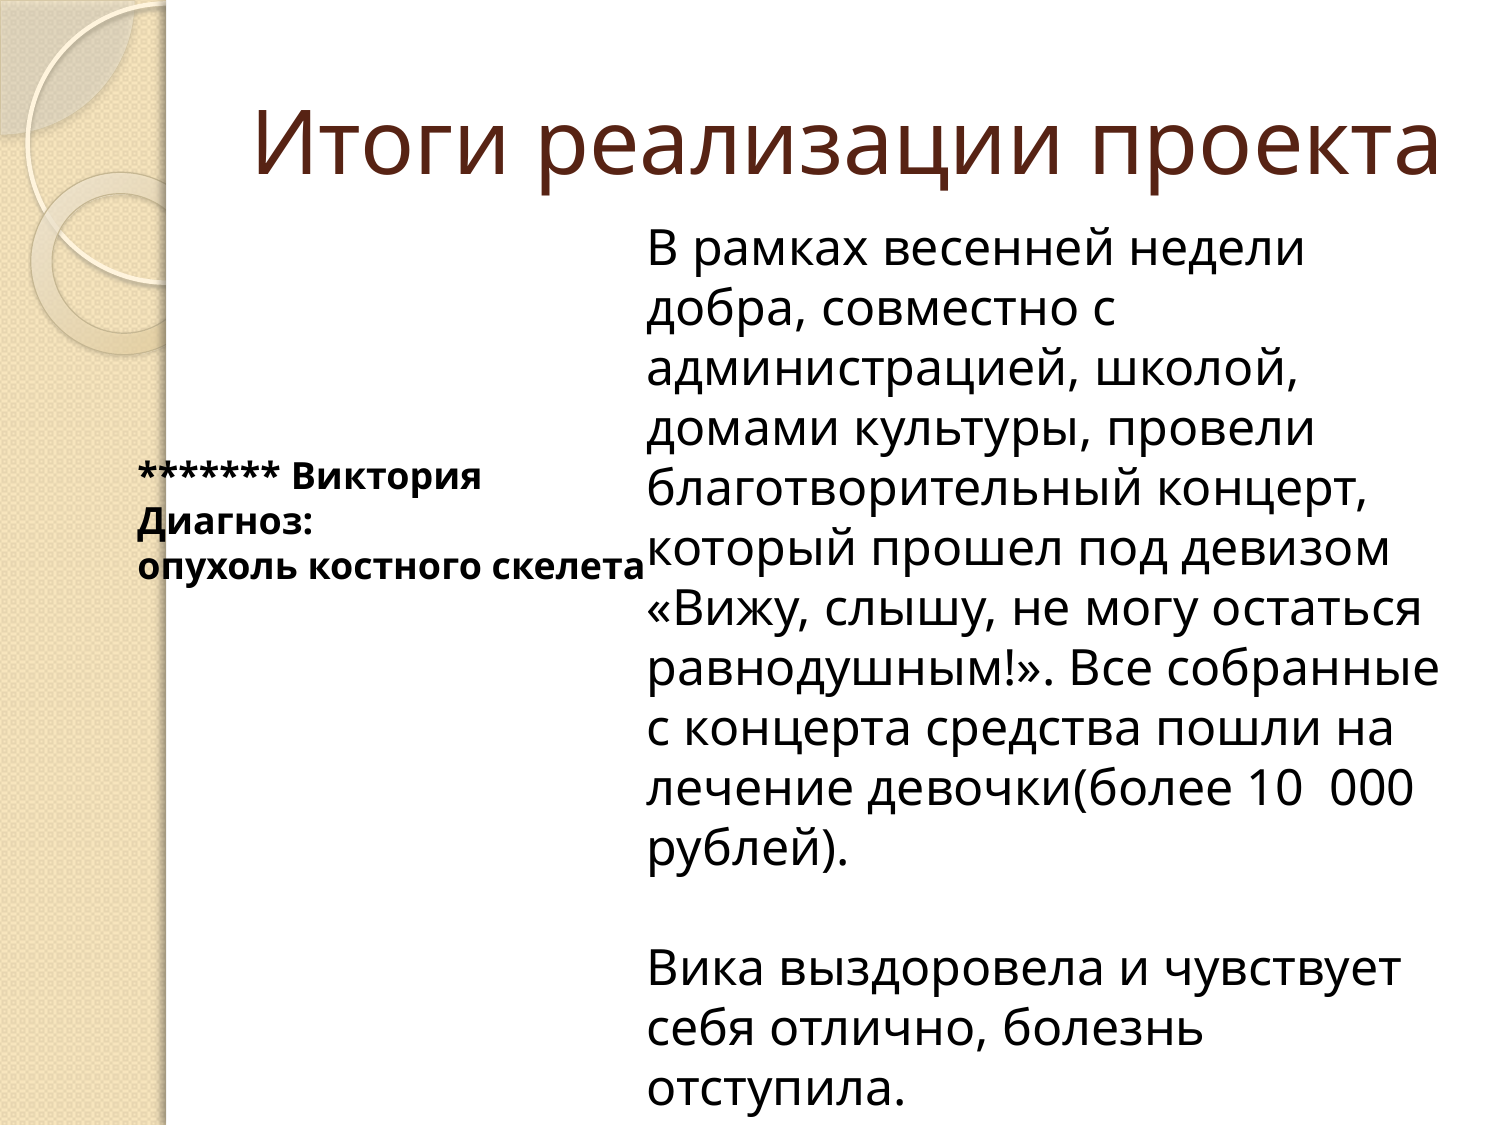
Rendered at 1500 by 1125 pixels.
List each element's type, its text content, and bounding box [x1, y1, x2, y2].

text_box В рамках весенней недели добра, совместно с администрацией, школой, домами культуры, провели благотворительный концерт, который прошел под девизом «Вижу, слышу, не могу остаться равнодушным!». Все собранные с концерта средства пошли на лечение девочки(более 10 000 рублей). Вика выздоровела и чувствует себя отлично, болезнь отступила. [631, 208, 1465, 1125]
text_box ******* Виктория Диагноз: опухоль костного скелета [122, 444, 661, 595]
title Итоги реализации проекта [235, 45, 1466, 233]
